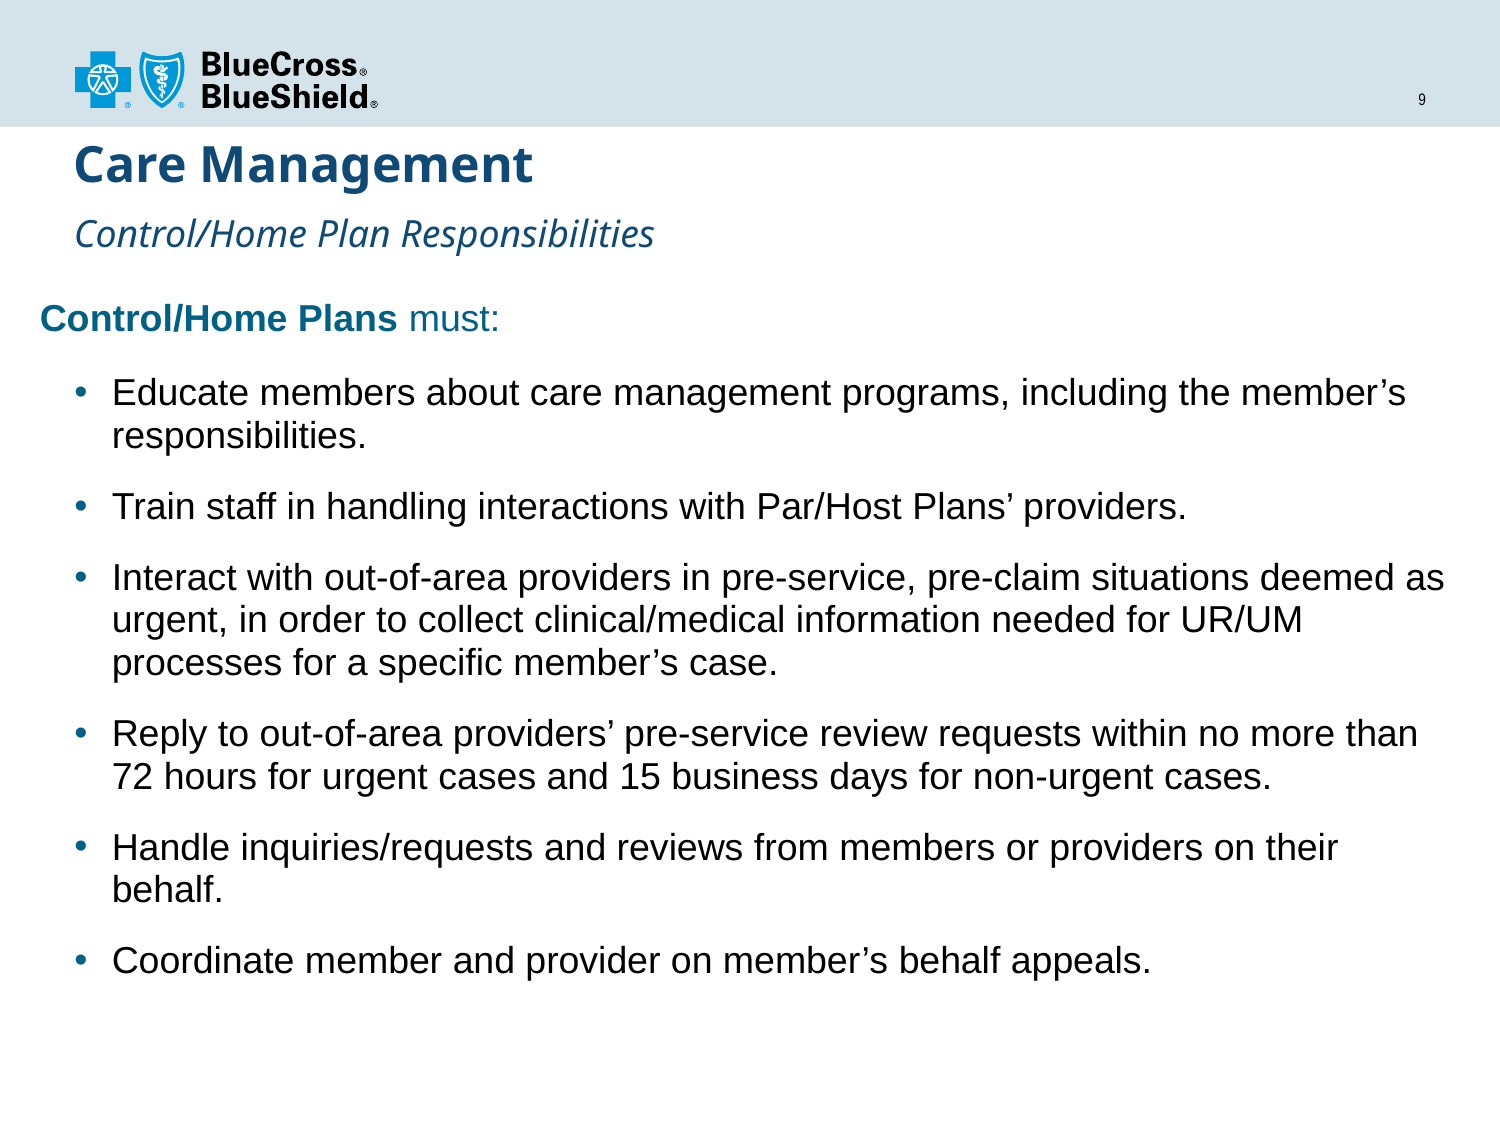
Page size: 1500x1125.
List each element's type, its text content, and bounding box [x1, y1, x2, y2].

picture [178, 101, 185, 109]
text_box Educate members about care management programs, including the member’s responsibilities. Train staff in handling interactions with Par/Host Plans’ providers. Interact with out-of-area providers in pre-service, pre-claim situations deemed as urgent, in order to collect clinical/medical information needed for UR/UM processes for a specific member’s case. Reply to out-of-area providers’ pre-service review requests within no more than 72 hours for urgent cases and 15 business days for non-urgent cases. Handle inquiries/requests and reviews from members or providers on their behalf. Coordinate member and provider on member’s behalf appeals. [59, 364, 1466, 1053]
picture [124, 101, 131, 109]
text_box Control/Home Plans must: [39, 293, 591, 346]
title Care Management Control/Home Plan Responsibilities [73, 130, 1424, 242]
